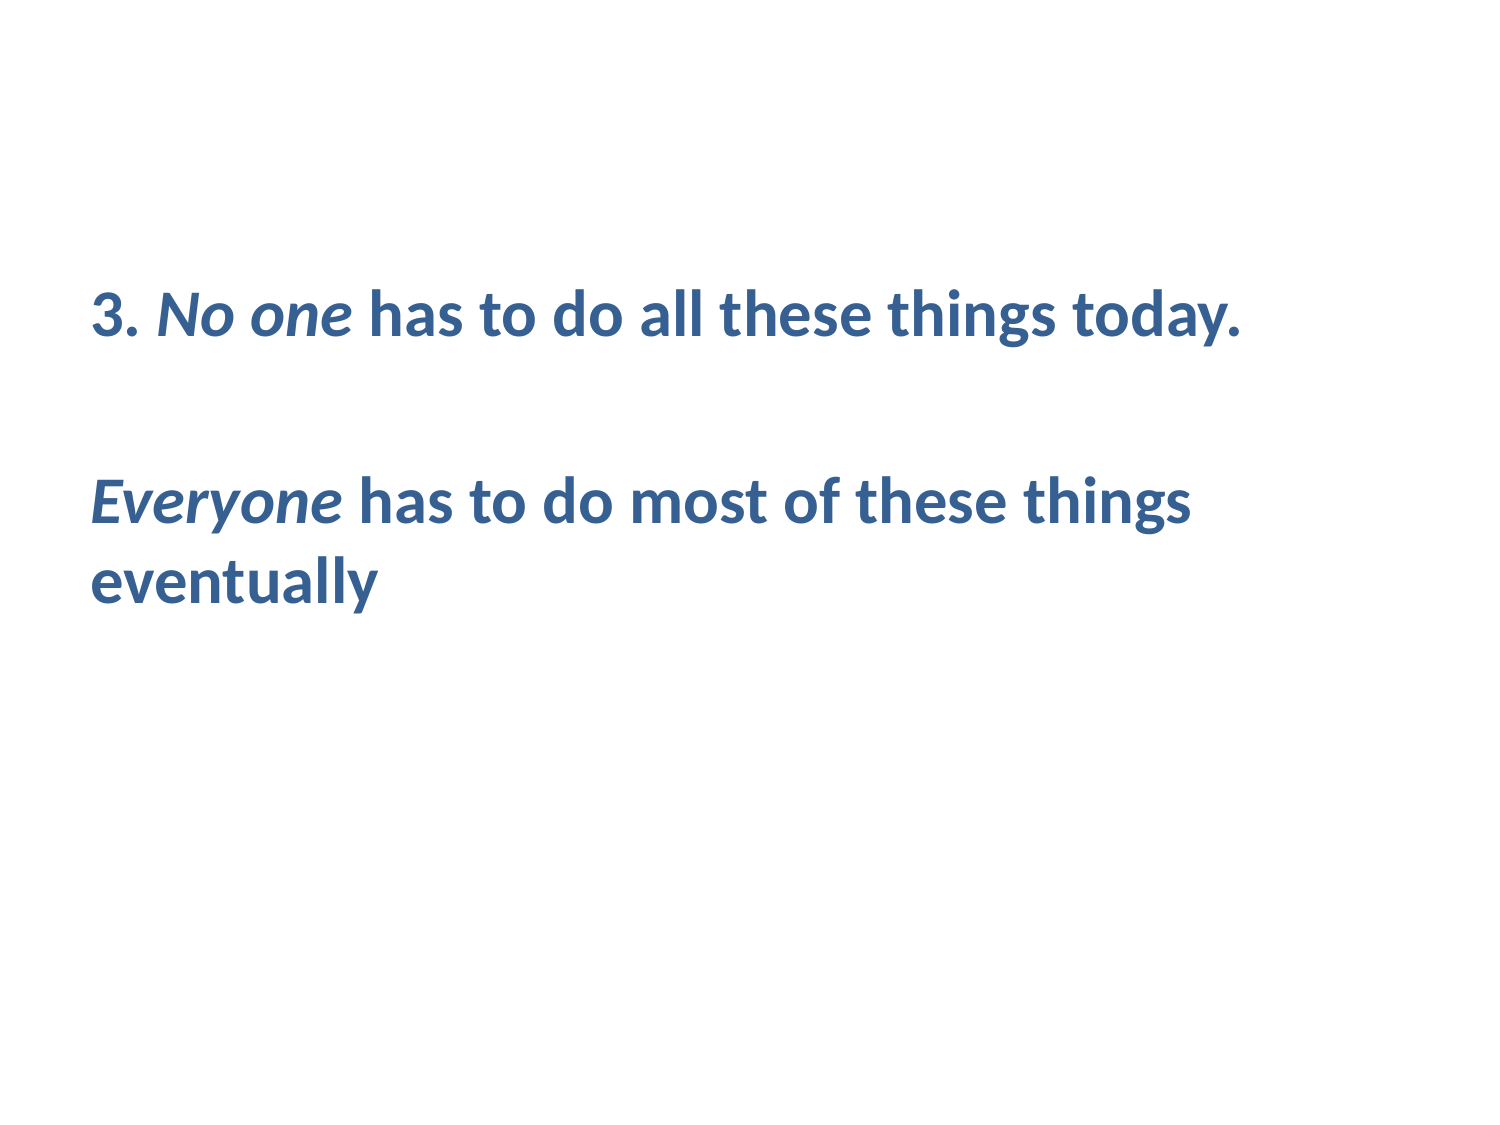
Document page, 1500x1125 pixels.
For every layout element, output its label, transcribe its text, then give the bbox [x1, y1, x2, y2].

list 3. No one has to do all these things today. Everyone has to do most of these things eventually [75, 262, 1425, 1005]
